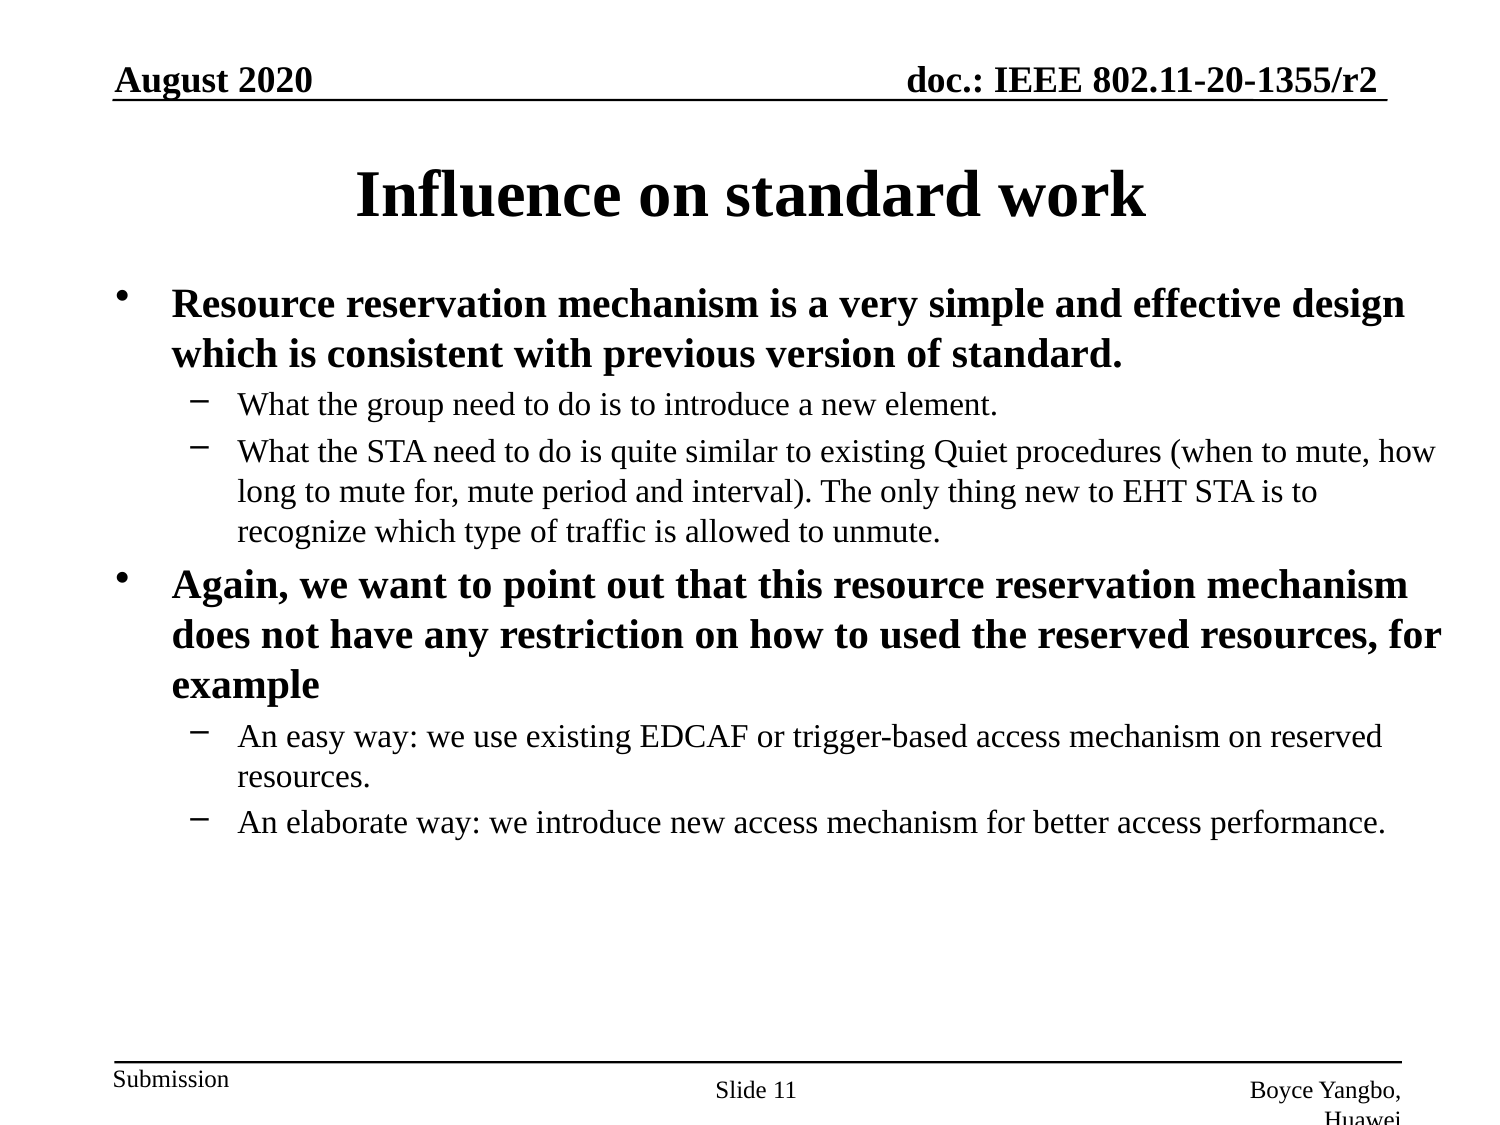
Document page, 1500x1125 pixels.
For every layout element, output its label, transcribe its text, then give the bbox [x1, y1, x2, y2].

title Influence on standard work [114, 101, 1390, 268]
list Resource reservation mechanism is a very simple and effective design which is consistent with previous version of standard. What the group need to do is to introduce a new element. What the STA need to do is quite similar to existing Quiet procedures (when to mute, how long to mute for, mute period and interval). The only thing new to EHT STA is to recognize which type of traffic is allowed to unmute. Again, we want to point out that this resource reservation mechanism does not have any restriction on how to used the reserved resources, for example An easy way: we use existing EDCAF or trigger-based access mechanism on reserved resources. An elaborate way: we introduce new access mechanism for better access performance. [100, 268, 1459, 1047]
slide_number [114, 54, 316, 101]
footer Boyce Yangbo, Huawei [1186, 1073, 1402, 1105]
slide_number Slide 11 [712, 1073, 800, 1105]
